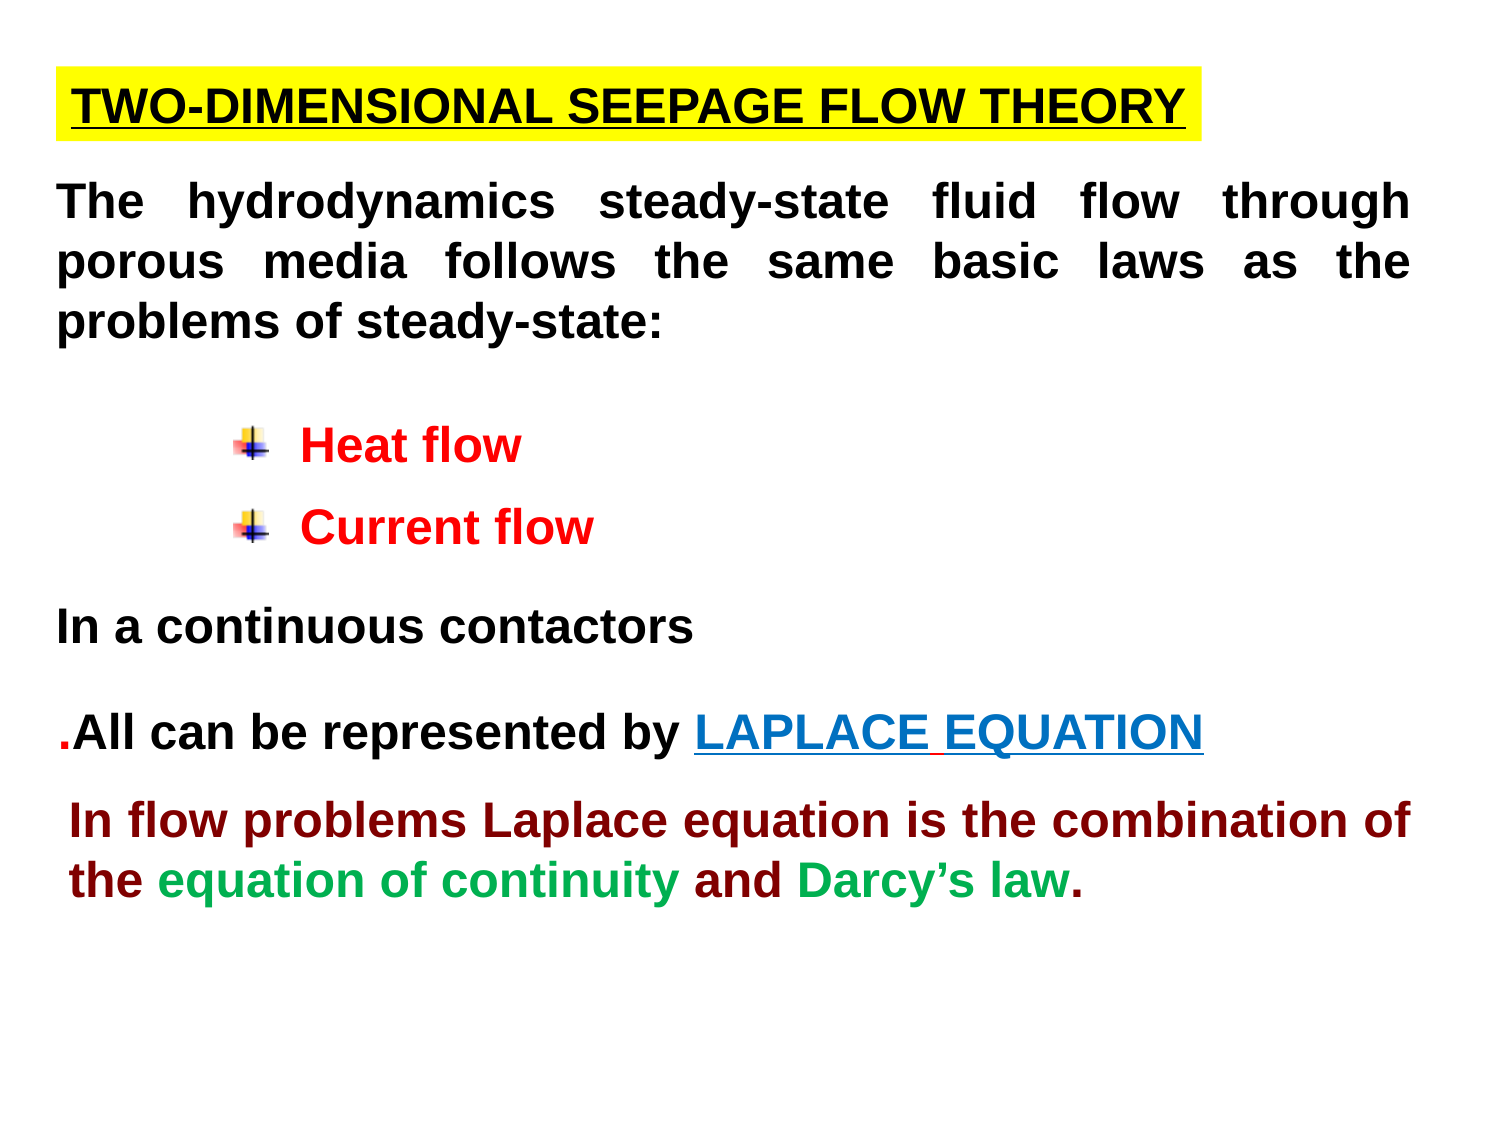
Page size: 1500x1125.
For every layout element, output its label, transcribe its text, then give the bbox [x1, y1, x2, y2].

text_box Current flow [218, 487, 703, 563]
picture [233, 424, 269, 460]
text_box All can be represented by LAPLACE EQUATION. [43, 692, 1220, 768]
text_box In flow problems Laplace equation is the combination of the equation of continuity and Darcy’s law. [53, 780, 1427, 917]
text_box TWO-DIMENSIONAL SEEPAGE FLOW THEORY [56, 66, 1202, 142]
text_box Heat flow [218, 404, 692, 480]
picture [233, 507, 269, 543]
text_box The hydrodynamics steady-state fluid flow through porous media follows the same basic laws as the problems of steady-state: [41, 160, 1427, 356]
text_box In a continuous contactors [41, 586, 939, 661]
